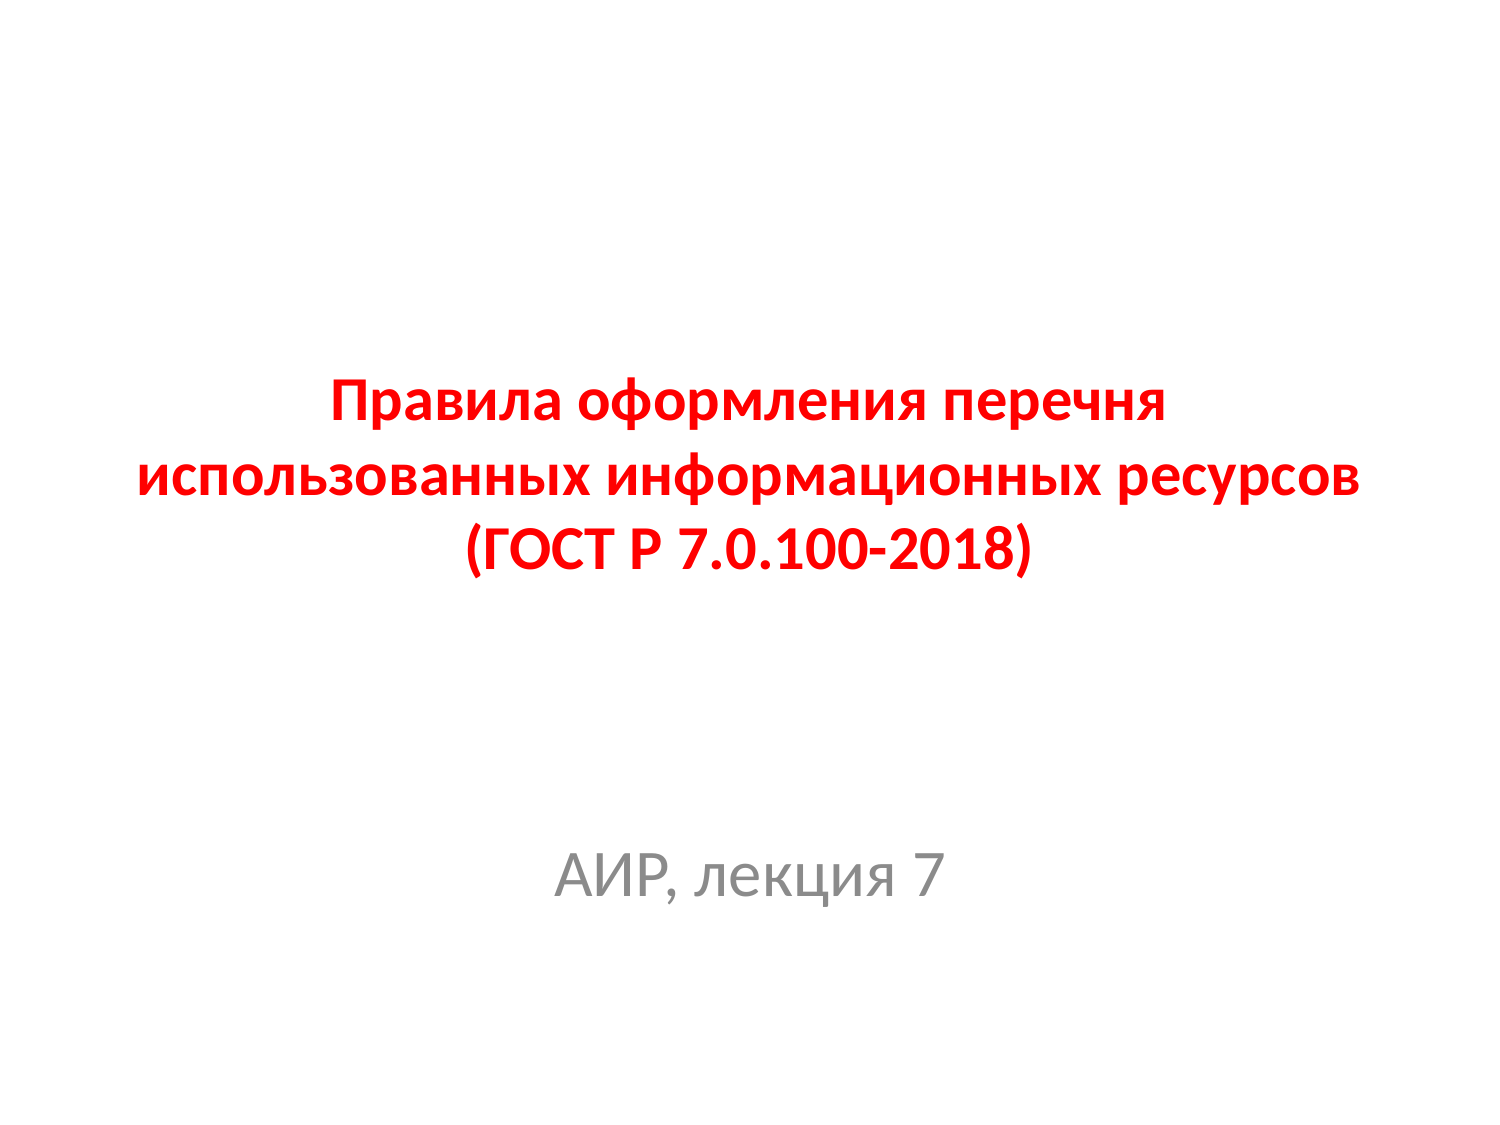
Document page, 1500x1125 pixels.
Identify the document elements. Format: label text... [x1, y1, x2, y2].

subtitle АИР, лекция 7 [225, 822, 1275, 925]
title Правила оформления перечня использованных информационных ресурсов (ГОСТ Р 7.0.100-2018) [112, 349, 1388, 591]
